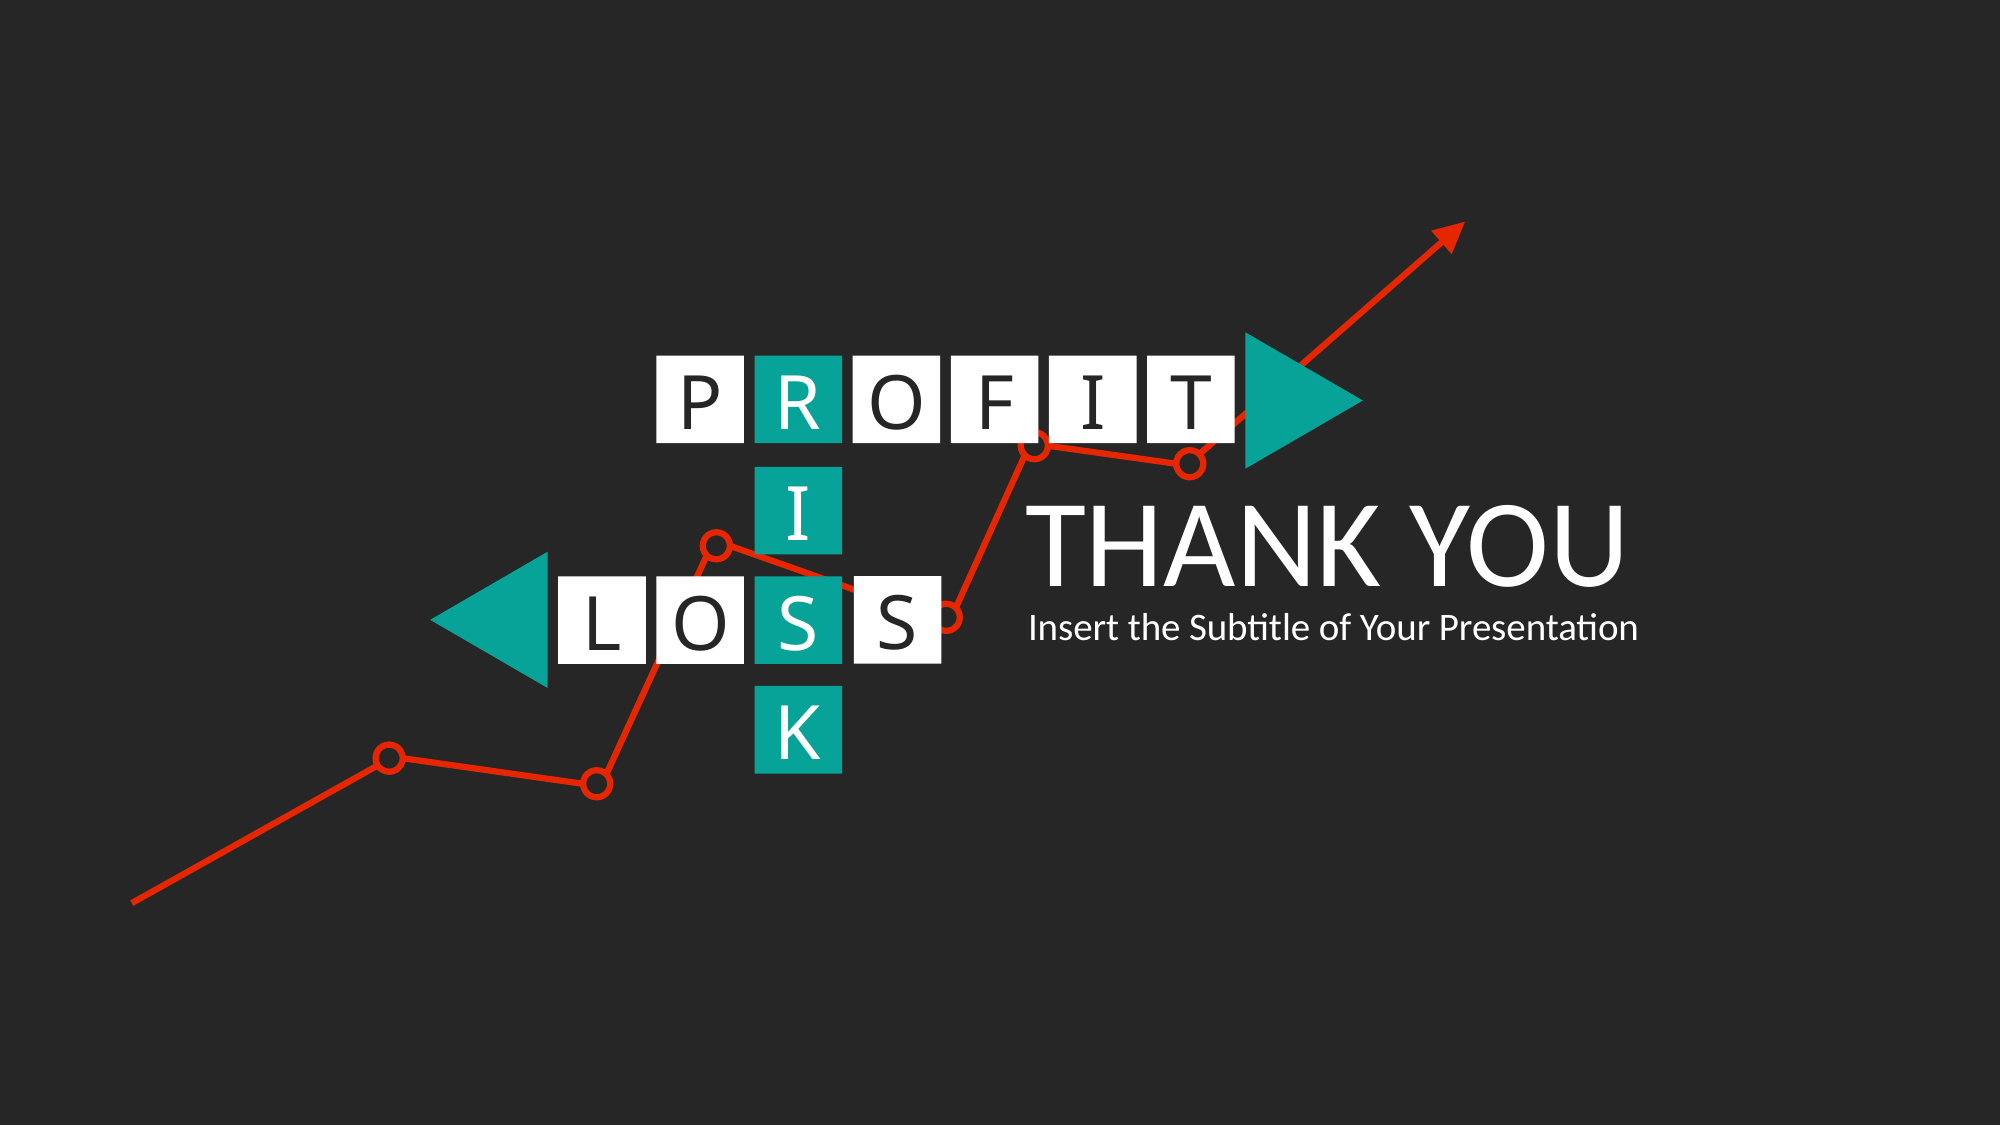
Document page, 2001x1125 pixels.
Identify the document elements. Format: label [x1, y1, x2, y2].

text_box [1363, 453, 1798, 657]
text_box [131, 221, 1465, 904]
text_box [430, 332, 1363, 774]
